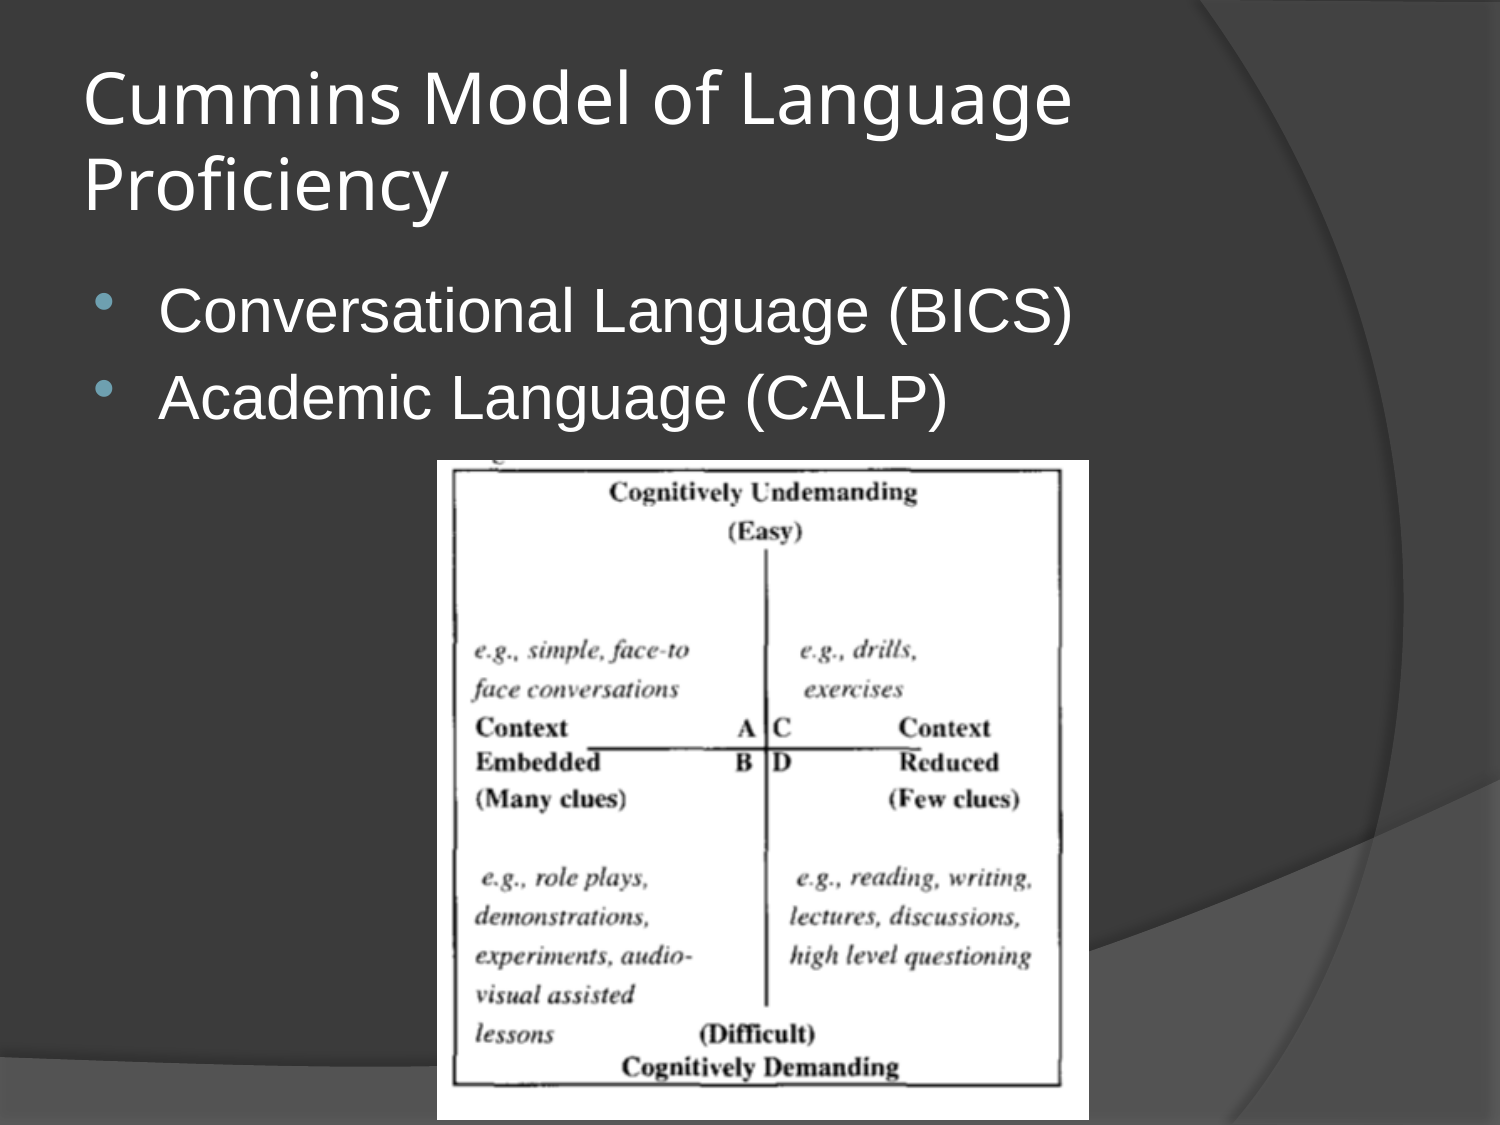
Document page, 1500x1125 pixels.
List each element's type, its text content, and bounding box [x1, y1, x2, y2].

list Conversational Language (BICS) Academic Language (CALP) [75, 262, 1300, 1005]
title Cummins Model of Language Proficiency [75, 45, 1300, 233]
picture [437, 460, 1089, 1120]
